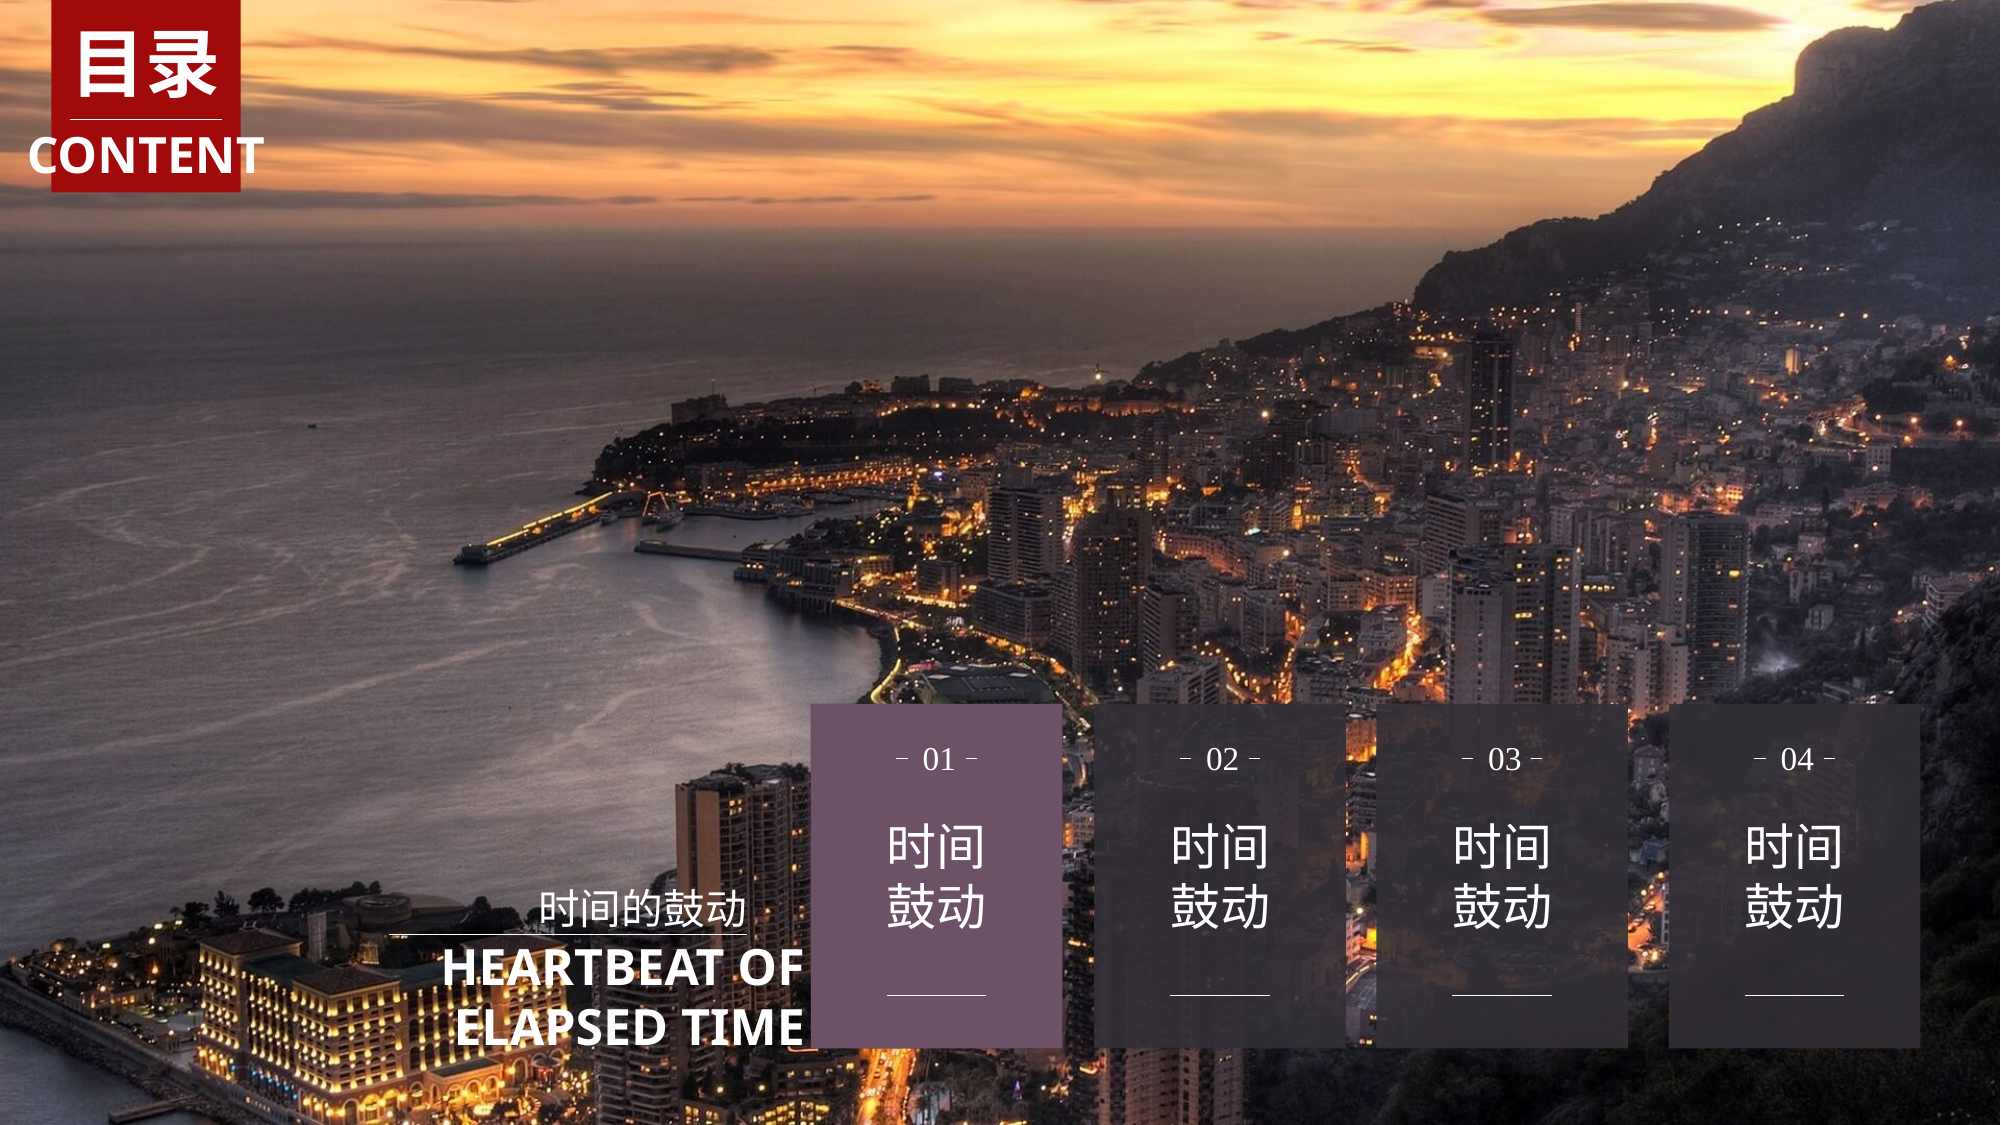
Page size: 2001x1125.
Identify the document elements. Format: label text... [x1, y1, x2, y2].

picture [0, 0, 2000, 1125]
text_box 时间 鼓动 [1729, 808, 1860, 943]
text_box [51, 0, 241, 193]
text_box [1461, 730, 1543, 786]
text_box [1093, 703, 1347, 1049]
text_box 时间 鼓动 [871, 808, 1002, 943]
text_box [1375, 703, 1629, 1049]
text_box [1754, 730, 1835, 786]
text_box 时间 鼓动 [1437, 808, 1568, 943]
picture [37, 143, 51, 167]
text_box [1668, 703, 1921, 1049]
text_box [388, 850, 763, 1065]
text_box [1179, 730, 1261, 786]
text_box [810, 703, 1063, 1049]
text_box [896, 730, 977, 786]
text_box 时间 鼓动 [1155, 808, 1285, 943]
